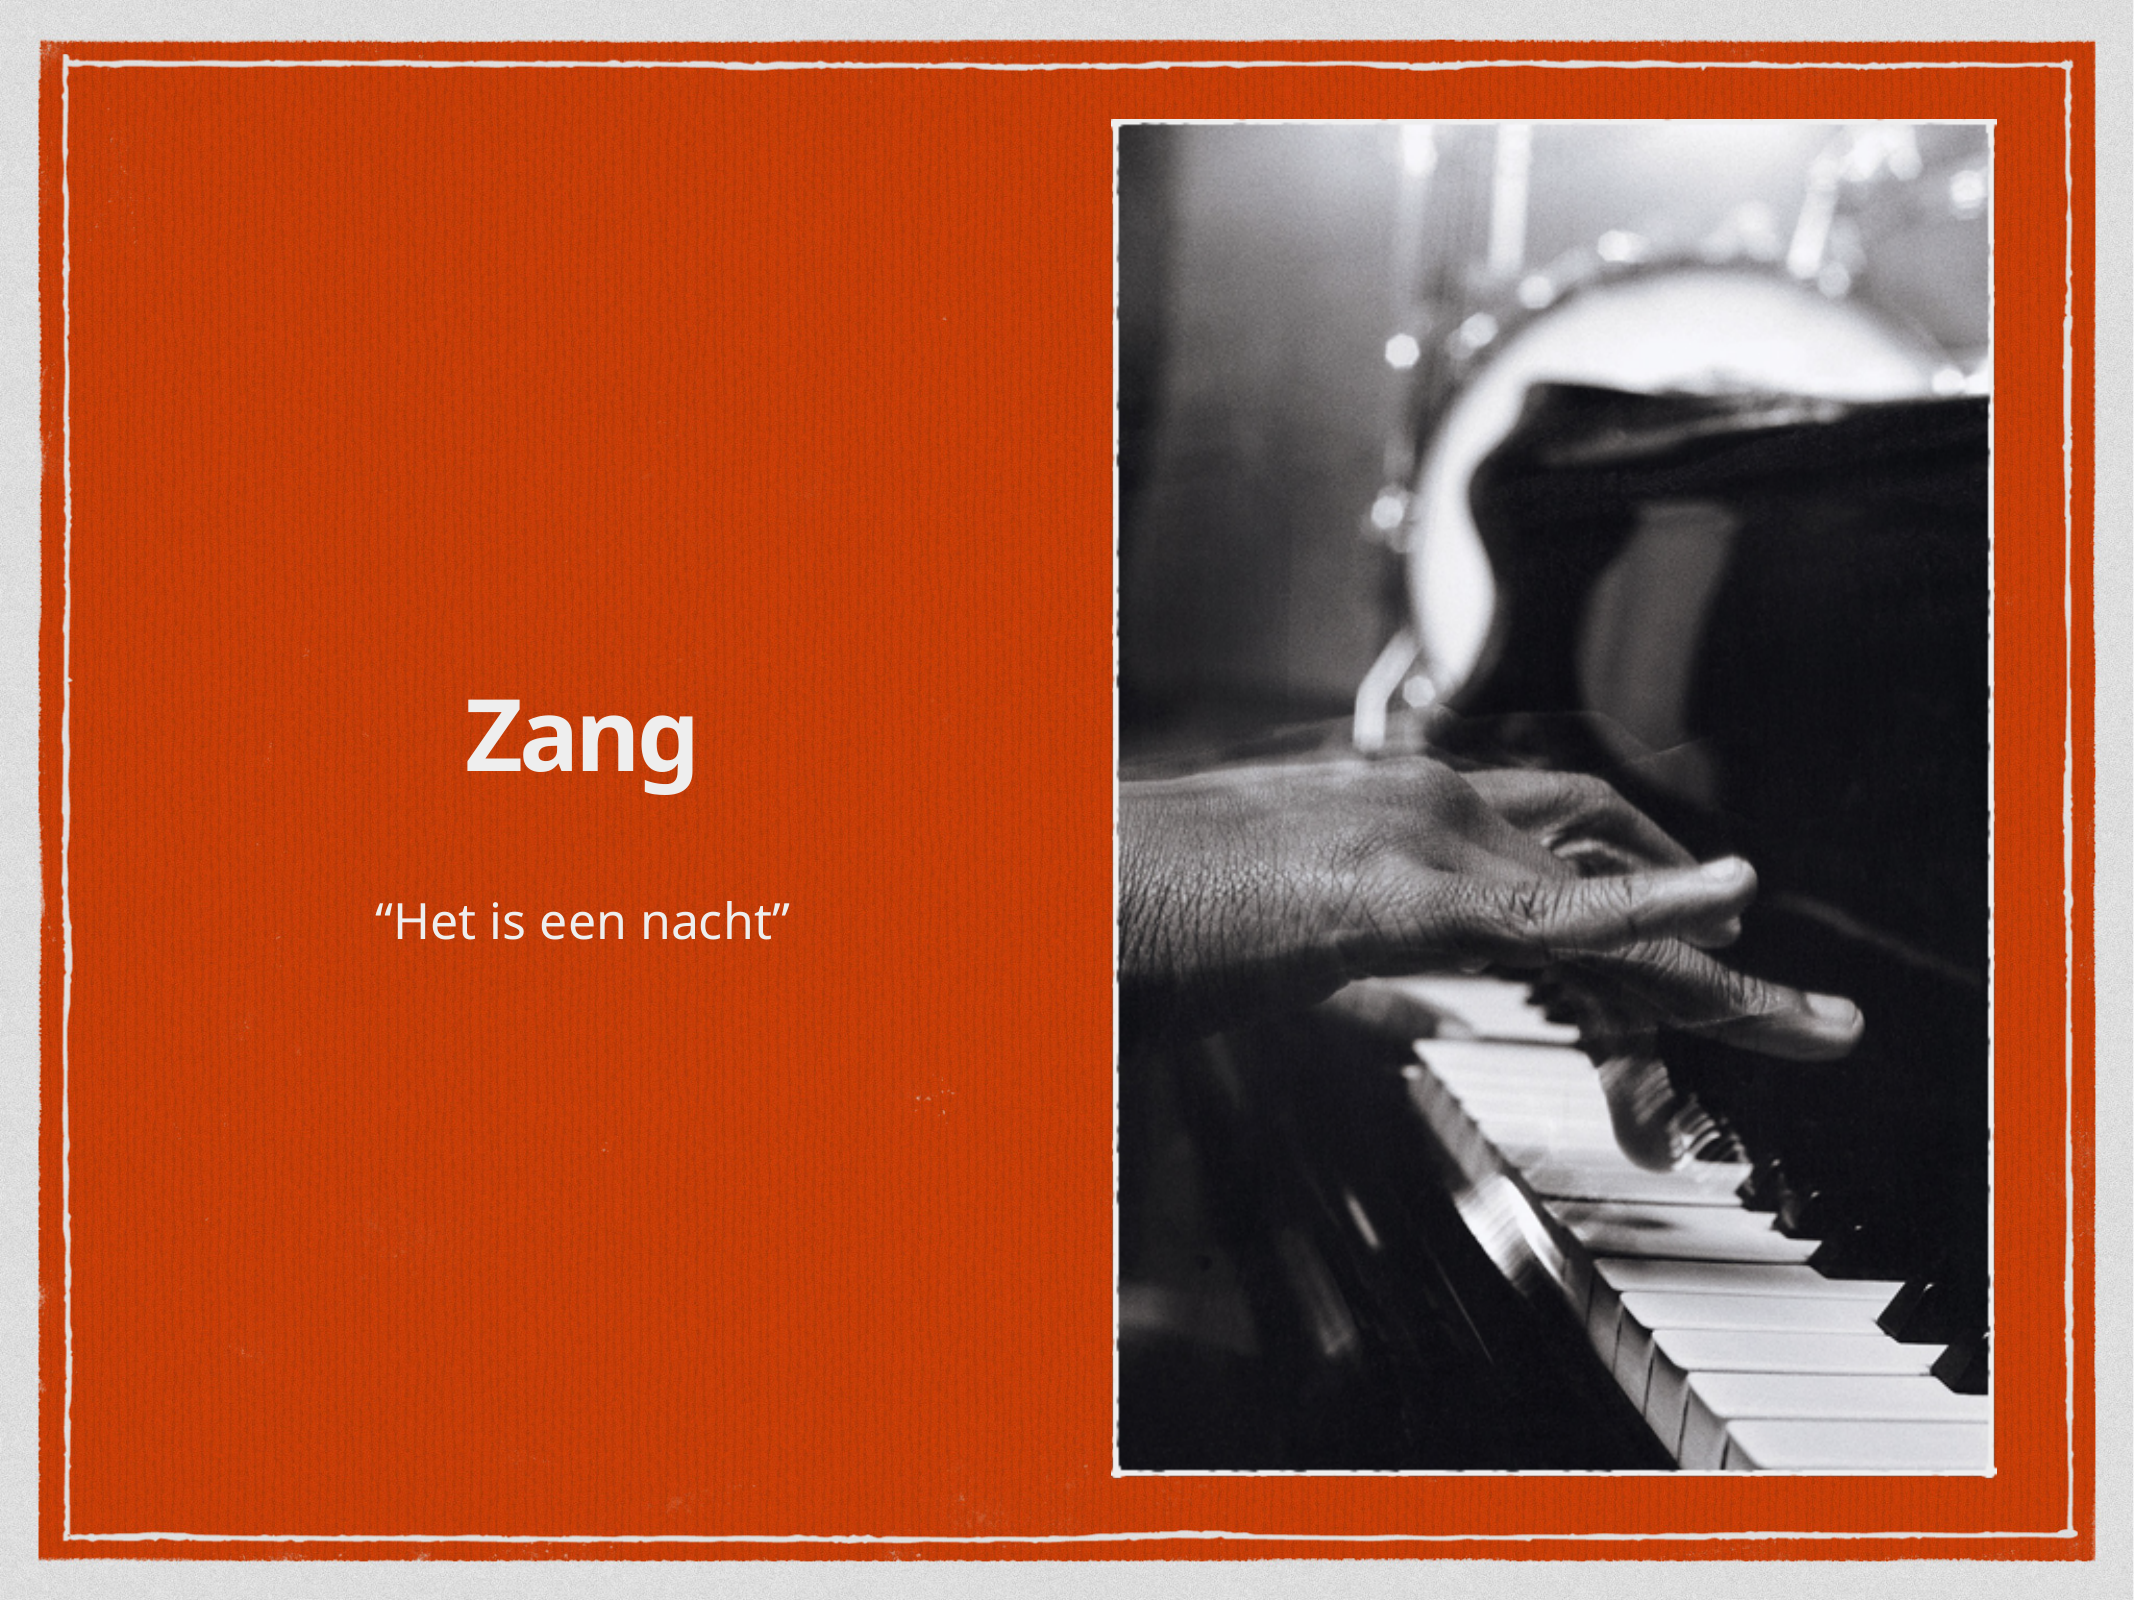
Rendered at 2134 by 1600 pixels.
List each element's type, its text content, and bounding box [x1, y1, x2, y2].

list “Het is een nacht” [124, 880, 1043, 1476]
title Zang [124, 126, 1043, 801]
picture [0, 0, 2134, 1600]
